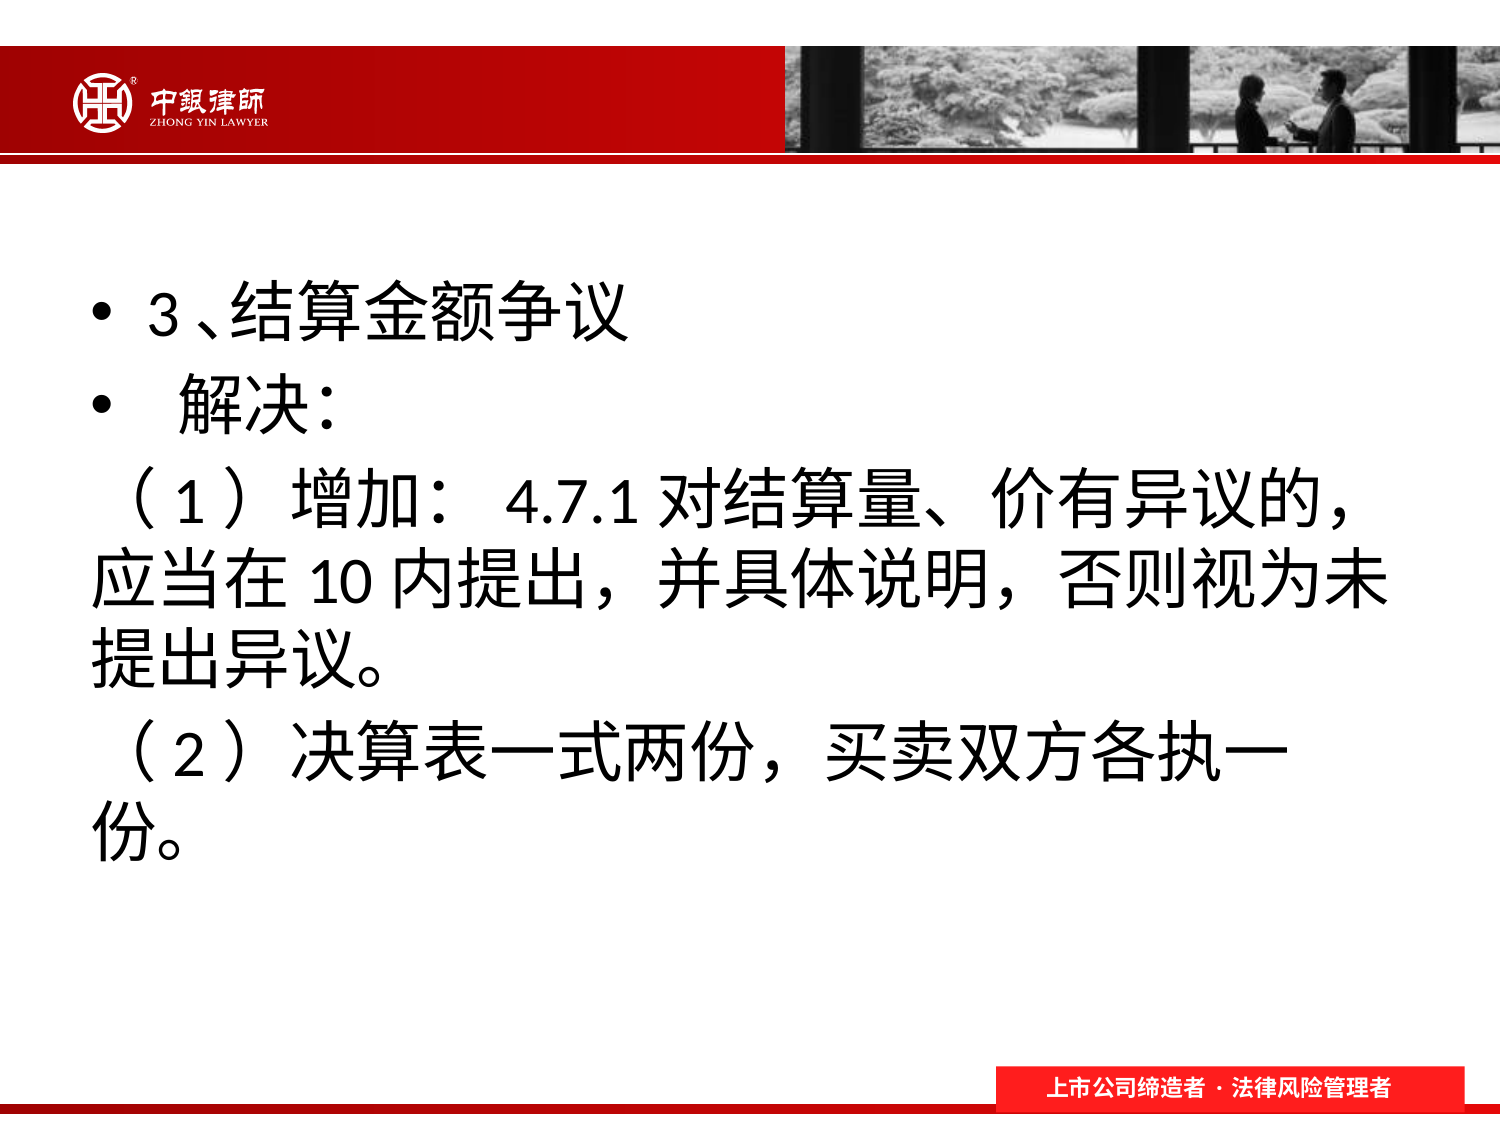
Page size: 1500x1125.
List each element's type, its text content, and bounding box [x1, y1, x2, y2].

list 3､结算金额争议 解决： （1）增加：4.7.1对结算量、价有异议的，应当在10内提出，并具体说明，否则视为未提出异议。 （2）决算表一式两份，买卖双方各执一份。 [75, 262, 1425, 1005]
picture [73, 73, 268, 133]
